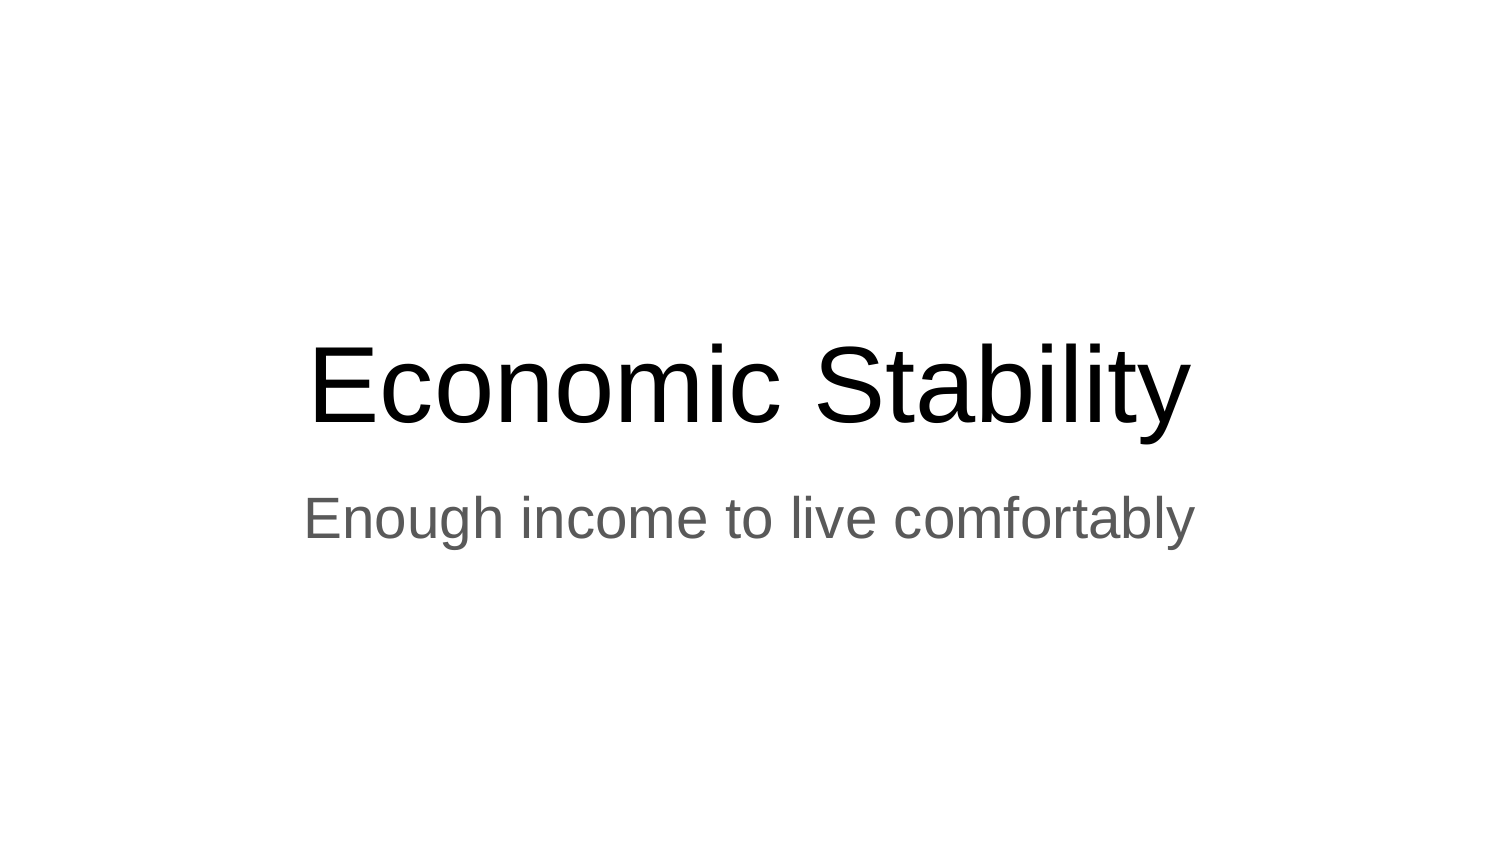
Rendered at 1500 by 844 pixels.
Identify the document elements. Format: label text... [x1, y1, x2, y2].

subtitle Enough income to live comfortably [51, 464, 1449, 595]
title Economic Stability [51, 122, 1449, 459]
